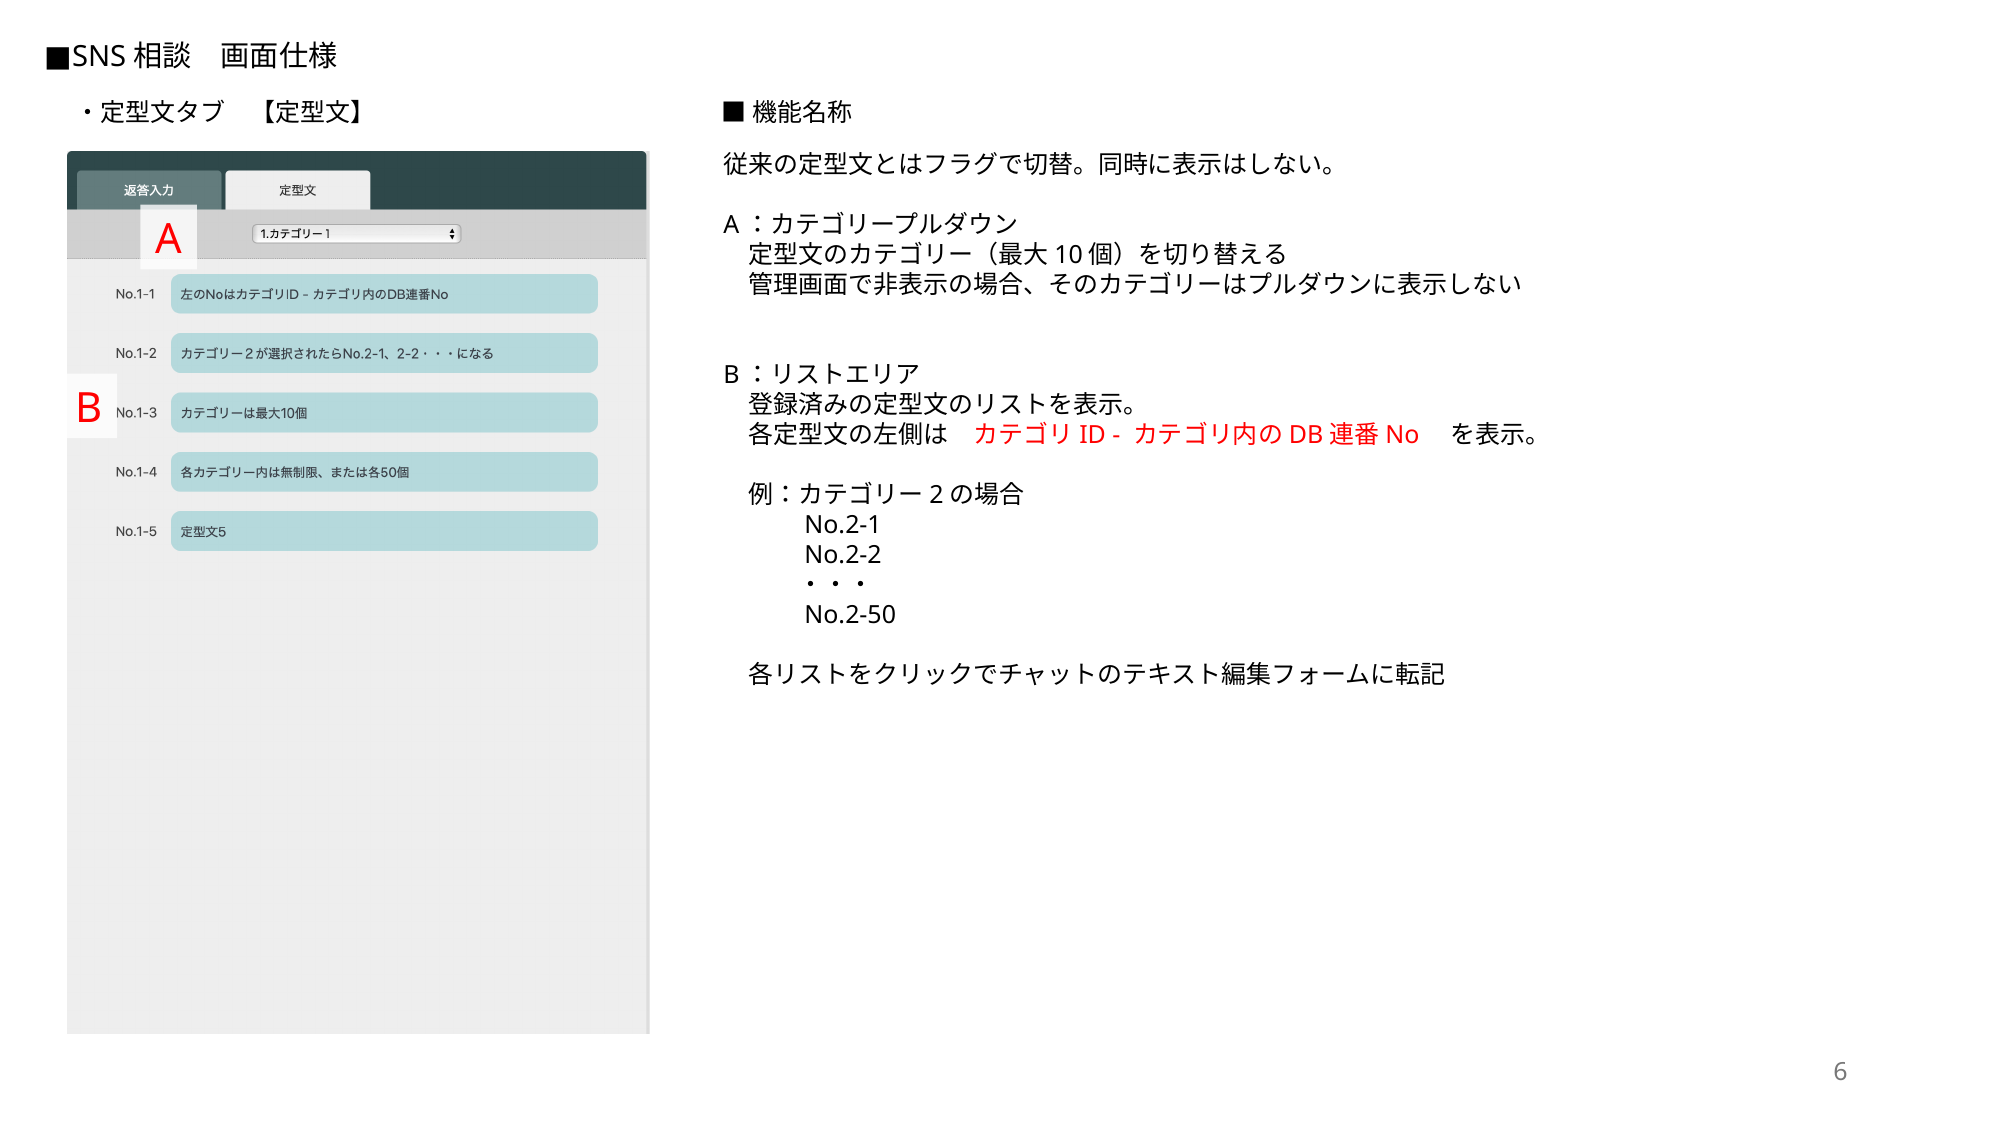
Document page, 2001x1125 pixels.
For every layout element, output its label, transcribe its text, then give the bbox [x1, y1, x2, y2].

text_box ■SNS相談 画面仕様 [29, 29, 353, 80]
slide_number 6 [1412, 1042, 1863, 1103]
text_box ・定型文タブ 【定型文】 [60, 88, 391, 134]
text_box 従来の定型文とはフラグで切替。同時に表示はしない。 A：カテゴリープルダウン 定型文のカテゴリー（最大10個）を切り替える 管理画面で非表示の場合、そのカテゴリーはプルダウンに表示しない B：リストエリア 登録済みの定型文のリストを表示。 各定型文の左側は カテゴリID - カテゴリ内のDB連番No を表示。 例：カテゴリー2の場合 No.2-1 No.2-2 ・・・ No.2-50 各リストをクリックでチャットのテキスト編集フォームに転記 [708, 141, 1941, 696]
text_box ■機能名称 [706, 88, 868, 134]
picture [58, 147, 651, 1034]
